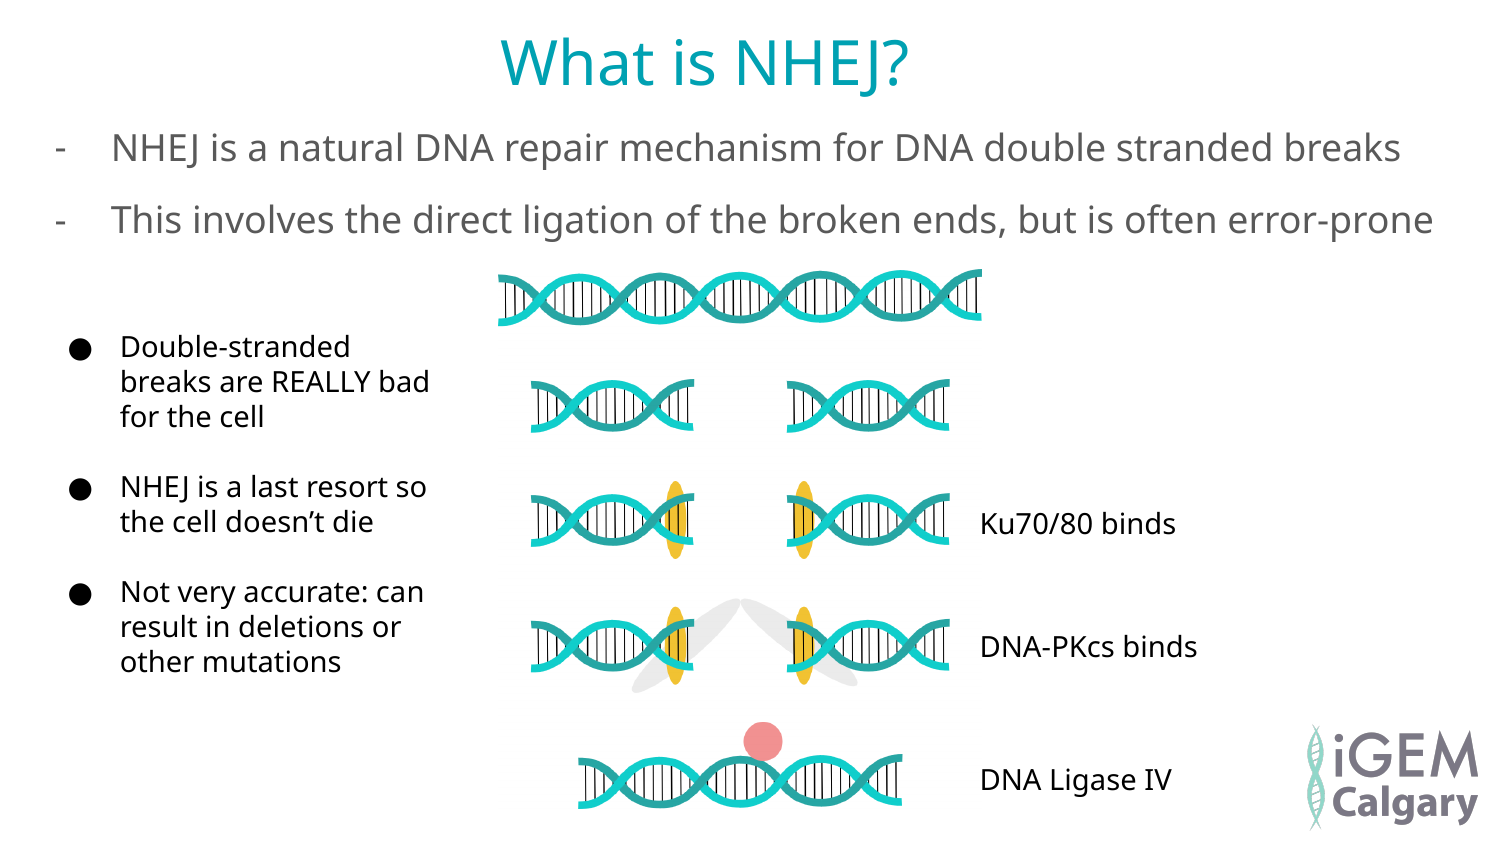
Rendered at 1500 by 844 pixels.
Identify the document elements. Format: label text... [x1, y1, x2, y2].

picture [498, 269, 982, 810]
text_box Double-stranded breaks are REALLY bad for the cell NHEJ is a last resort so the cell doesn’t die Not very accurate: can result in deletions or other mutations [29, 313, 448, 786]
text_box Ku70/80 binds [986, 490, 1281, 546]
text_box DNA-PKcs binds [986, 612, 1281, 669]
text_box CRISPR [1304, 717, 1488, 833]
list NHEJ is a natural DNA repair mechanism for DNA double stranded breaks This involves the direct ligation of the broken ends, but is often error-prone [20, 101, 1460, 250]
text_box DNA Ligase IV [986, 746, 1281, 802]
text_box What is NHEJ? [0, 7, 1338, 102]
